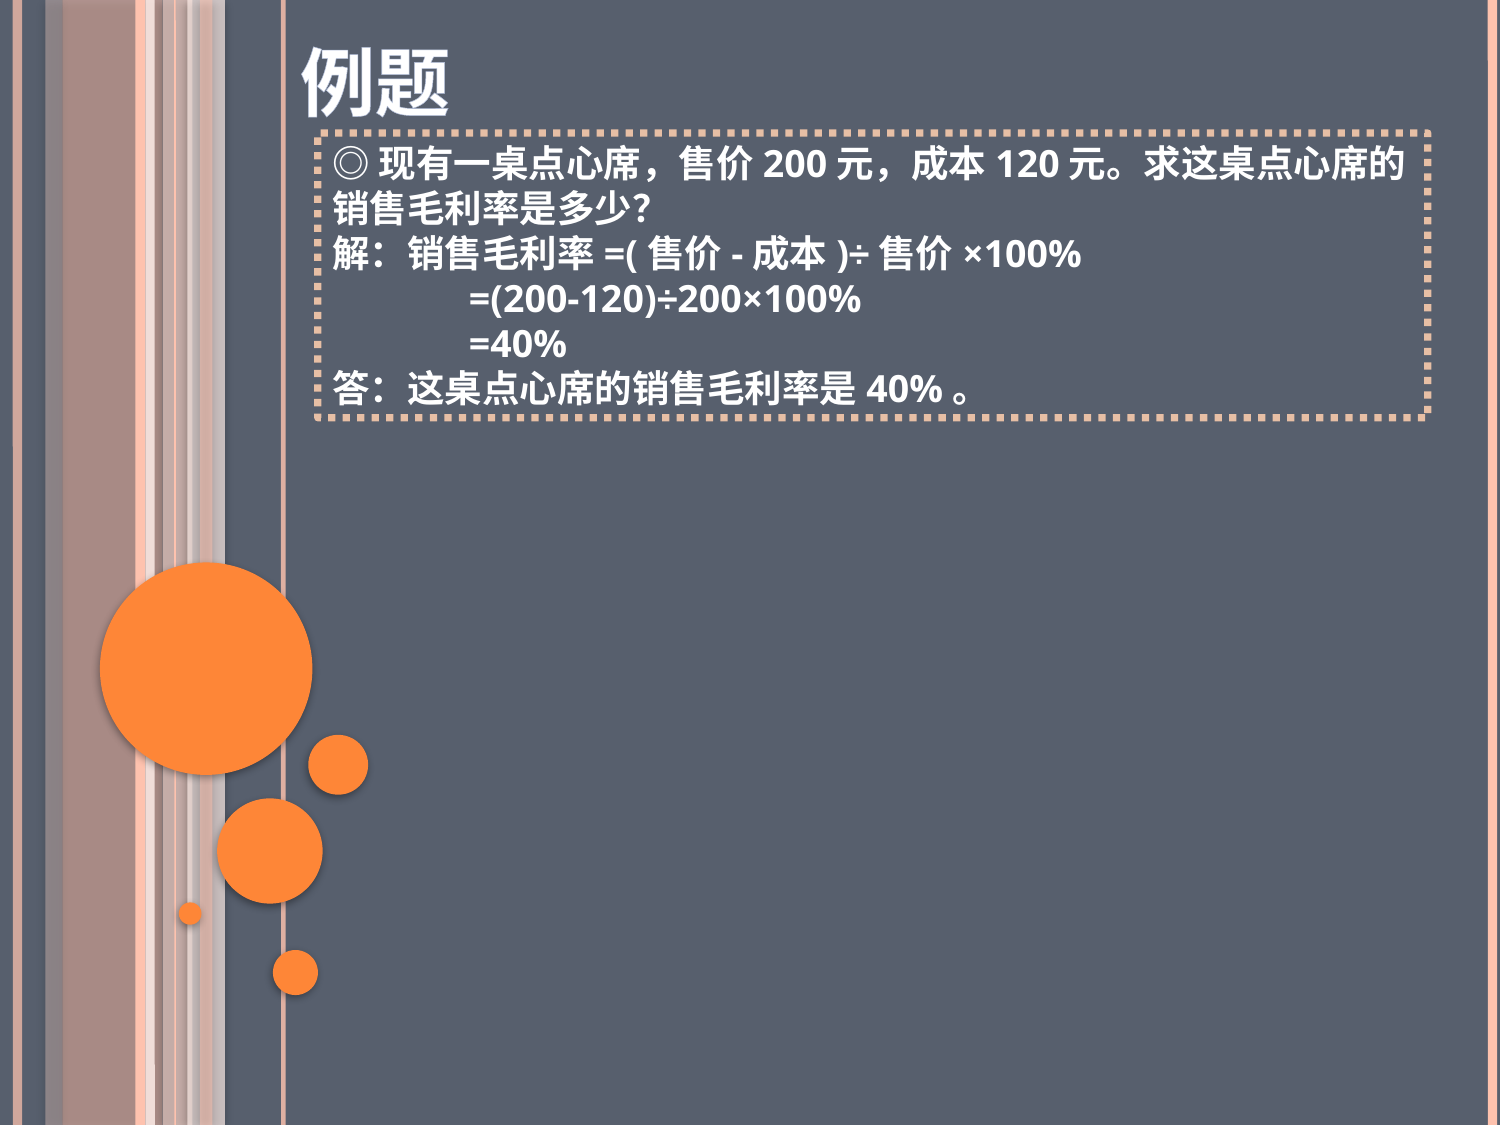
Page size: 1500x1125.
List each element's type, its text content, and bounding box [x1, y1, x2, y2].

text_box ◎现有一桌点心席，售价200元，成本120元。求这桌点心席的销售毛利率是多少？ 解：销售毛利率=(售价-成本)÷售价×100% =(200-120)÷200×100% =40% 答：这桌点心席的销售毛利率是40%。 [317, 133, 1428, 418]
text_box 例题 [284, 28, 466, 133]
